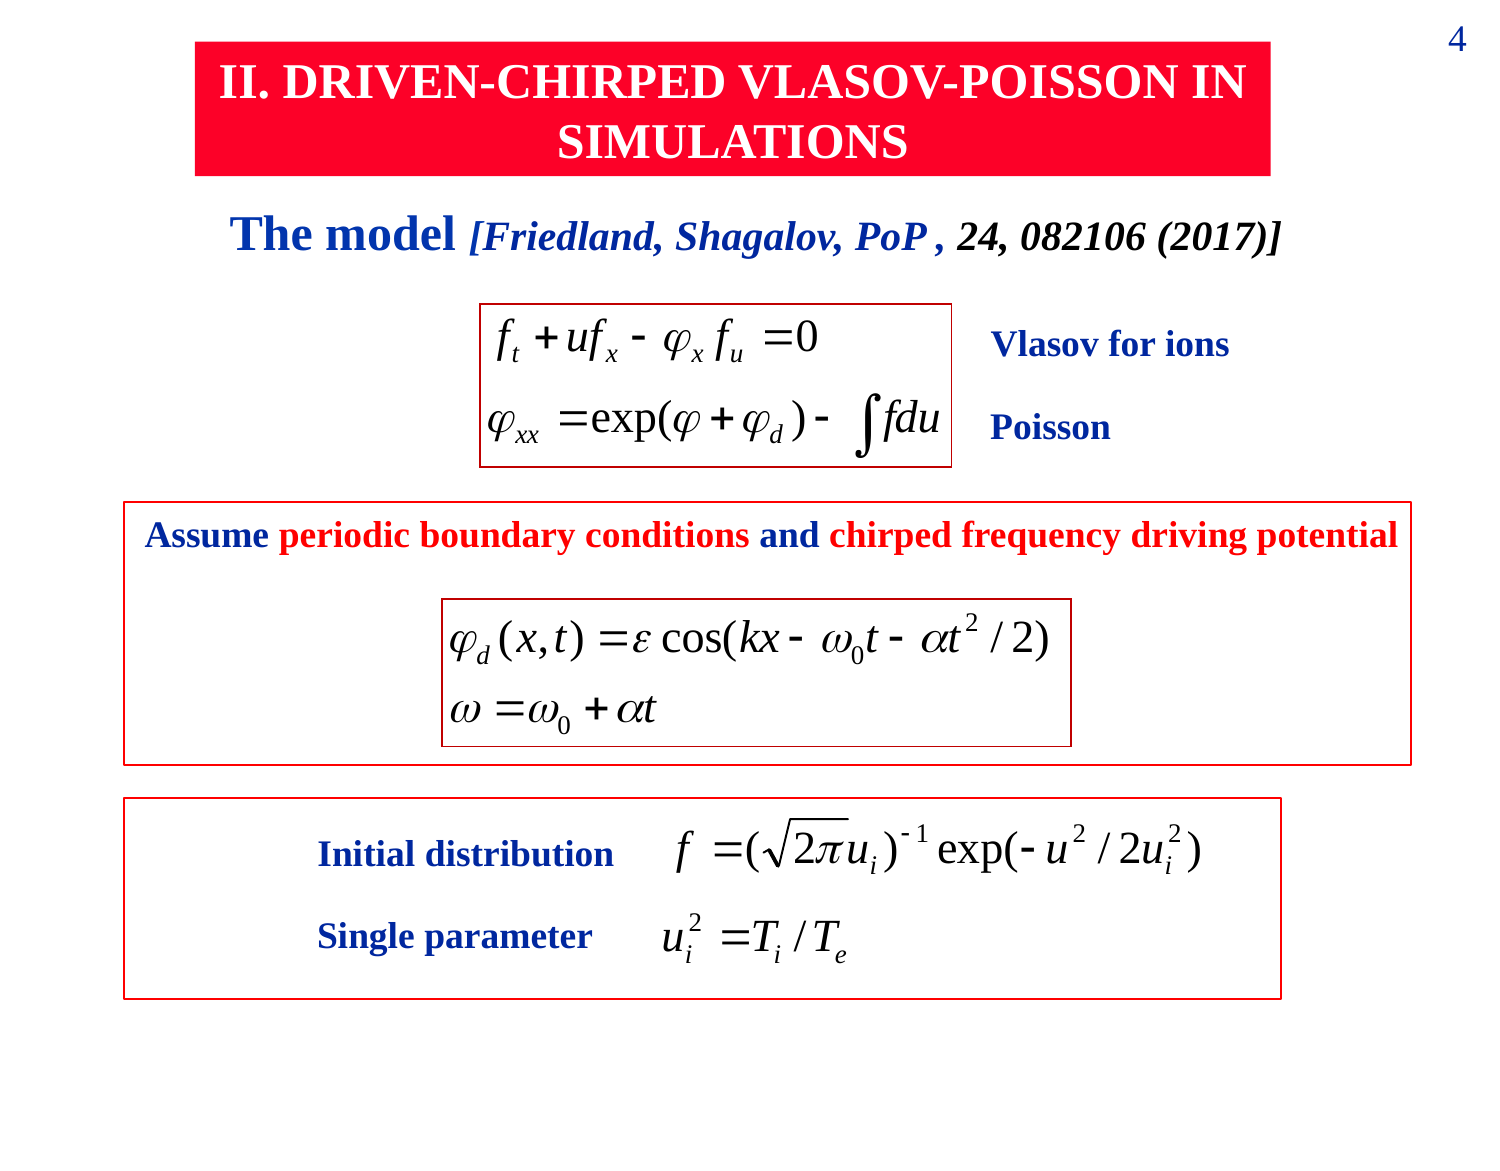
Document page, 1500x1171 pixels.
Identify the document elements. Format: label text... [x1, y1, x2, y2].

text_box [480, 304, 951, 467]
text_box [442, 599, 1071, 747]
text_box 4 [1433, 6, 1482, 66]
text_box [123, 797, 1282, 999]
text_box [655, 901, 857, 975]
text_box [659, 809, 1211, 887]
text_box The model [Friedland, Shagalov, PoP , 24, 082106 (2017)] [214, 193, 1298, 268]
text_box II. DRIVEN-CHIRPED VLASOV-POISSON IN SIMULATIONS [194, 41, 1271, 177]
text_box Single parameter [302, 903, 609, 964]
text_box Vlasov for ions [975, 311, 1245, 372]
text_box Poisson [975, 394, 1126, 455]
text_box [123, 502, 1412, 766]
